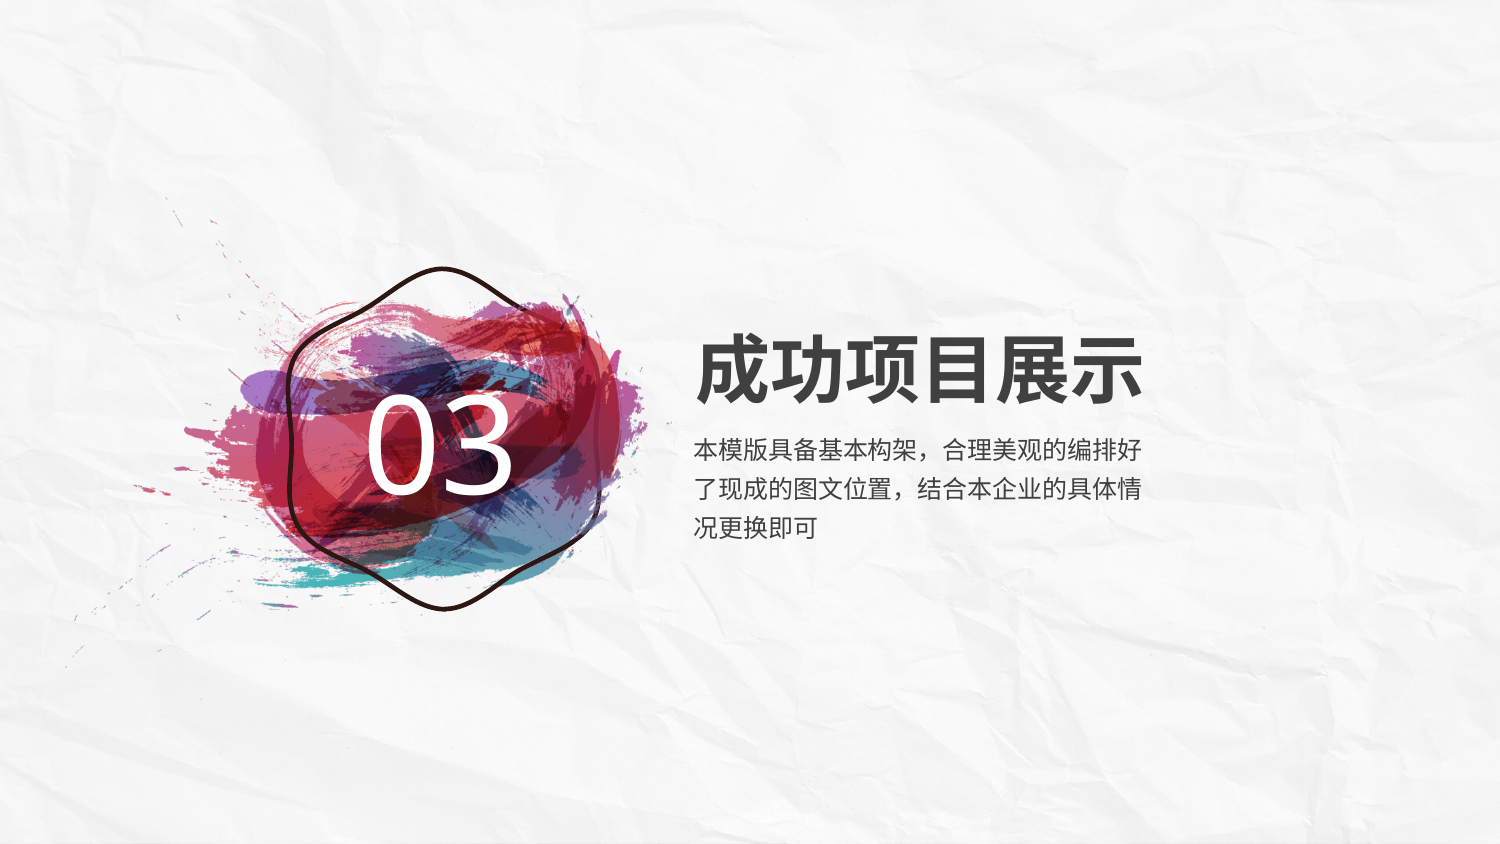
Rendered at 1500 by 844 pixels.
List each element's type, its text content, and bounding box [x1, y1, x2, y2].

text_box 成功项目展示 [681, 315, 1161, 421]
text_box 本模版具备基本构架，合理美观的编排好了现成的图文位置，结合本企业的具体情况更换即可 [681, 420, 1159, 573]
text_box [65, 197, 673, 668]
